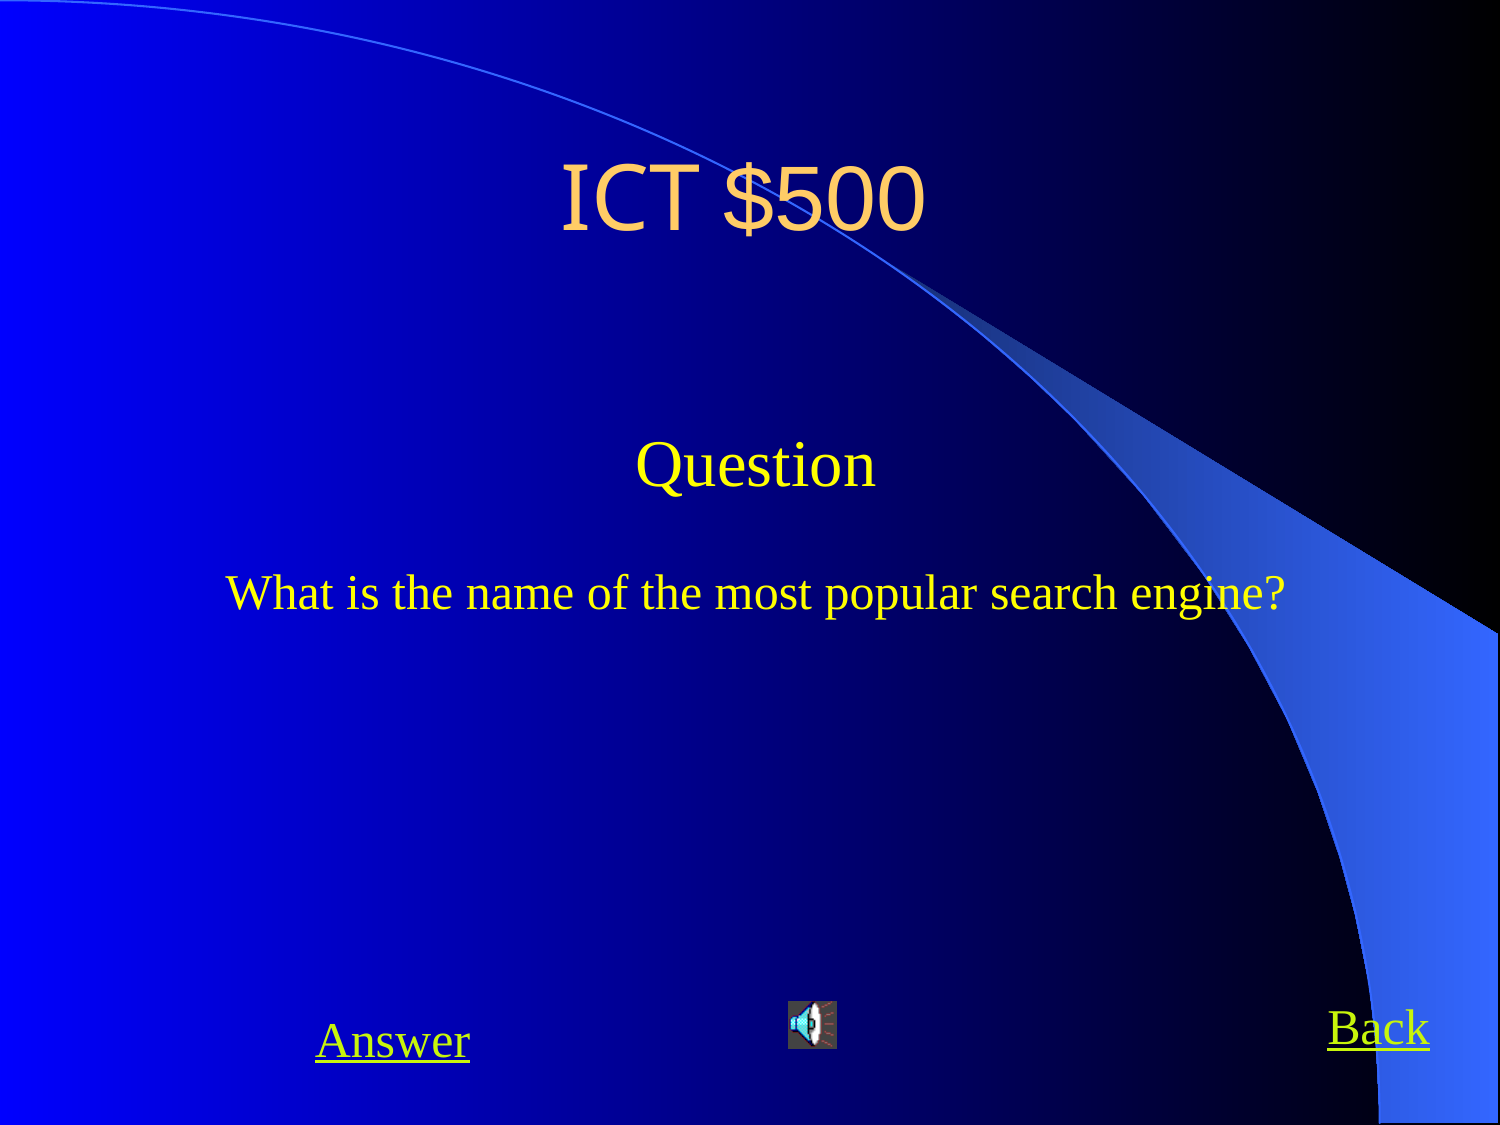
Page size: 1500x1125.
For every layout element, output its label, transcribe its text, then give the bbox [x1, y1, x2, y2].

picture [787, 999, 838, 1051]
text_box Answer [300, 999, 625, 1075]
text_box Question What is the name of the most popular search engine? [99, 412, 1413, 688]
text_box Back [1312, 987, 1446, 1063]
title ICT $500 [49, 99, 1438, 288]
